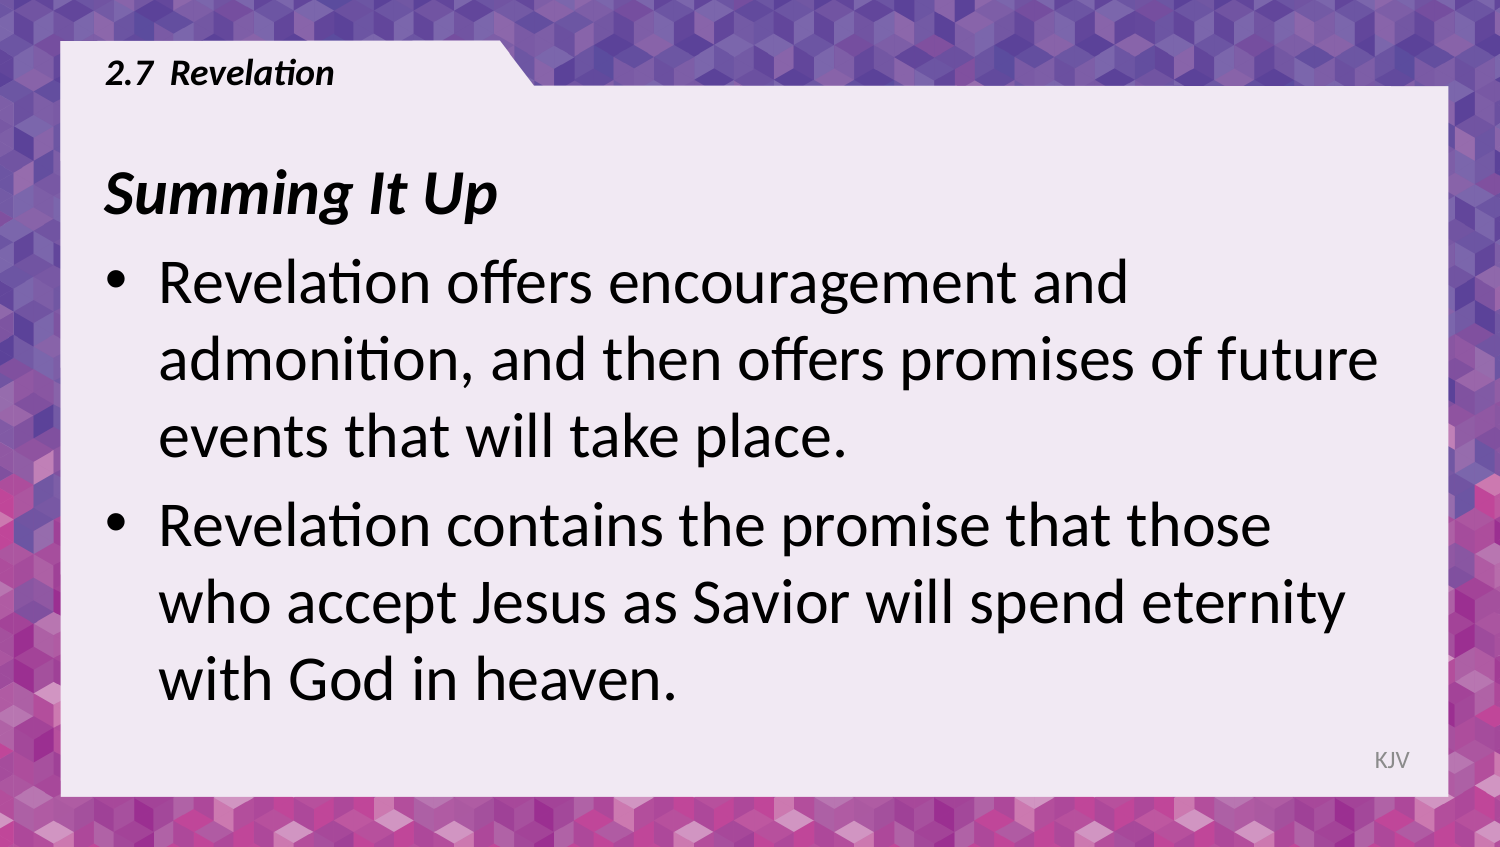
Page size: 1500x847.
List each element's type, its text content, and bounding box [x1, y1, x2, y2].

title 2.7 Revelation [89, 33, 1420, 108]
footer KJV [950, 736, 1425, 782]
picture [0, 0, 1500, 847]
list Summing It Up Revelation offers encouragement and admonition, and then offers promises of future events that will take place. Revelation contains the promise that those who accept Jesus as Savior will spend eternity with God in heaven. [89, 141, 1403, 722]
